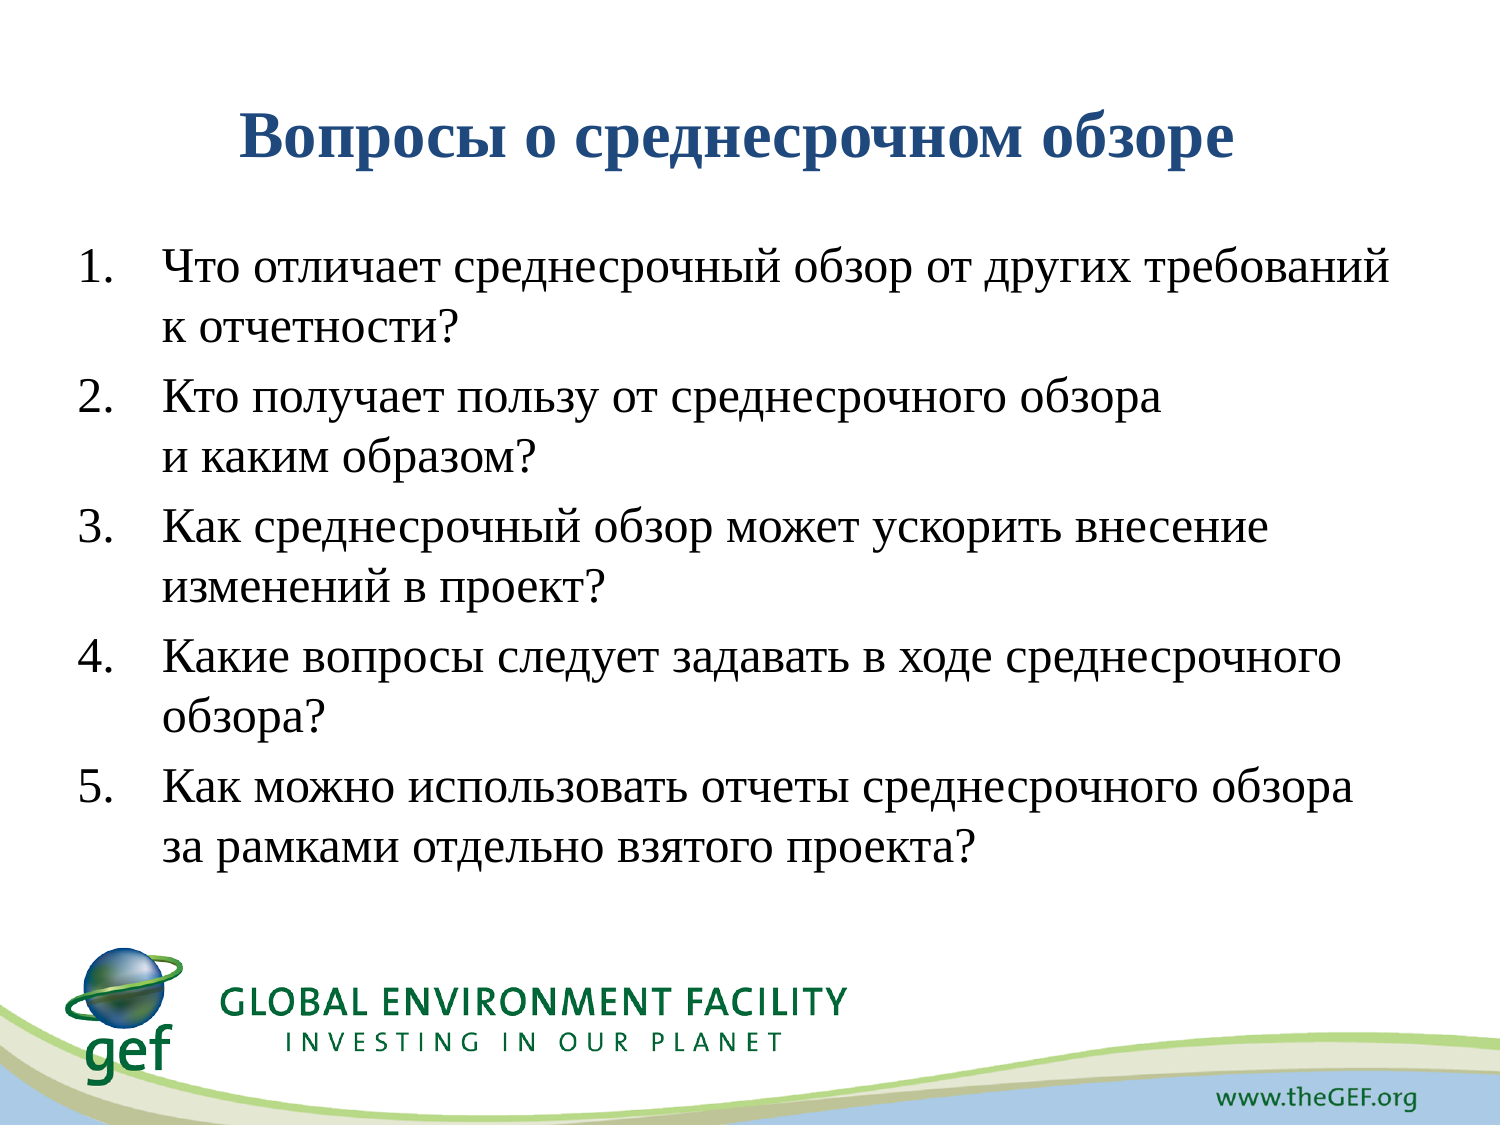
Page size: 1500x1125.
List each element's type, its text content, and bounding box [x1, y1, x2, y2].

picture [0, 920, 1500, 1125]
slide_number [1407, 1042, 1500, 1103]
list Что отличает среднесрочный обзор от других требований к отчетности? Кто получает пользу от среднесрочного обзора и каким образом? Как среднесрочный обзор может ускорить внесение изменений в проект? Какие вопросы следует задавать в ходе среднесрочного обзора? Как можно использовать отчеты среднесрочного обзора за рамками отдельно взятого проекта? [62, 224, 1413, 968]
title Вопросы о среднесрочном обзоре [62, 37, 1413, 224]
